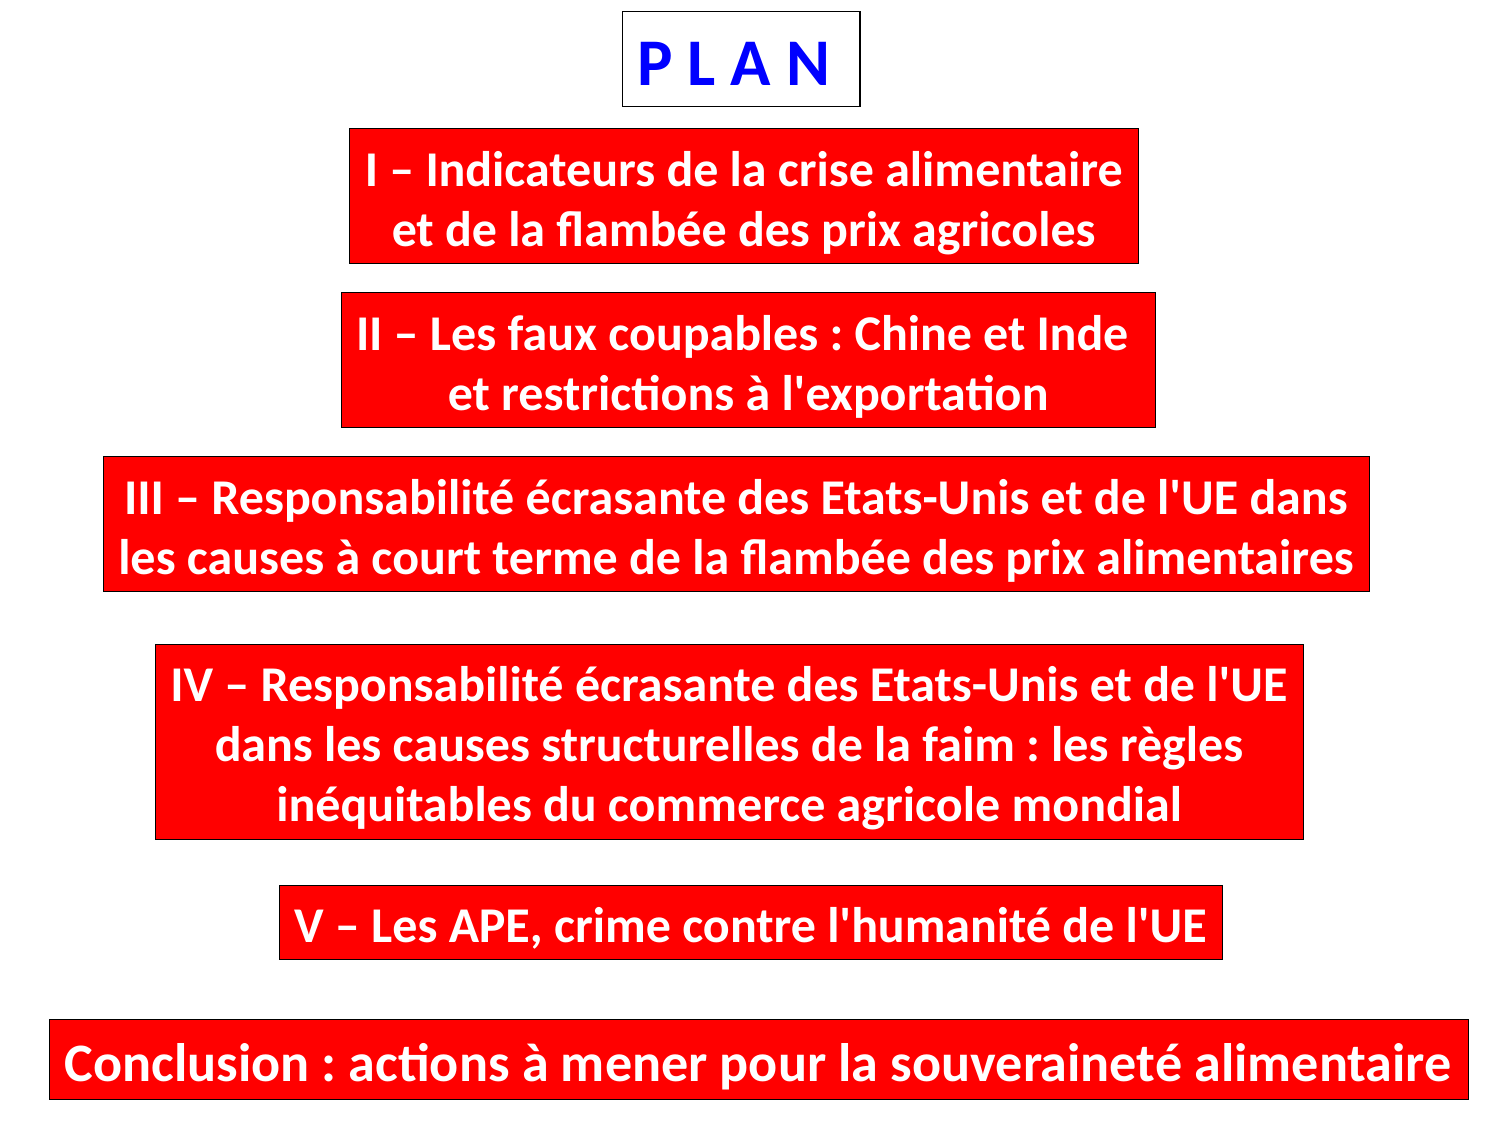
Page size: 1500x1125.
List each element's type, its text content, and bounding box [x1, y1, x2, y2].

text_box III – Responsabilité écrasante des Etats-Unis et de l'UE dans les causes à court terme de la flambée des prix alimentaires [103, 456, 1370, 592]
text_box P L A N [622, 11, 861, 107]
text_box II – Les faux coupables : Chine et Inde et restrictions à l'exportation [341, 292, 1156, 428]
text_box IV – Responsabilité écrasante des Etats-Unis et de l'UE dans les causes structurelles de la faim : les règles inéquitables du commerce agricole mondial [155, 644, 1304, 840]
text_box I – Indicateurs de la crise alimentaire et de la flambée des prix agricoles [349, 128, 1139, 264]
text_box Conclusion : actions à mener pour la souveraineté alimentaire [49, 1019, 1469, 1100]
text_box V – Les APE, crime contre l'humanité de l'UE [279, 885, 1223, 960]
